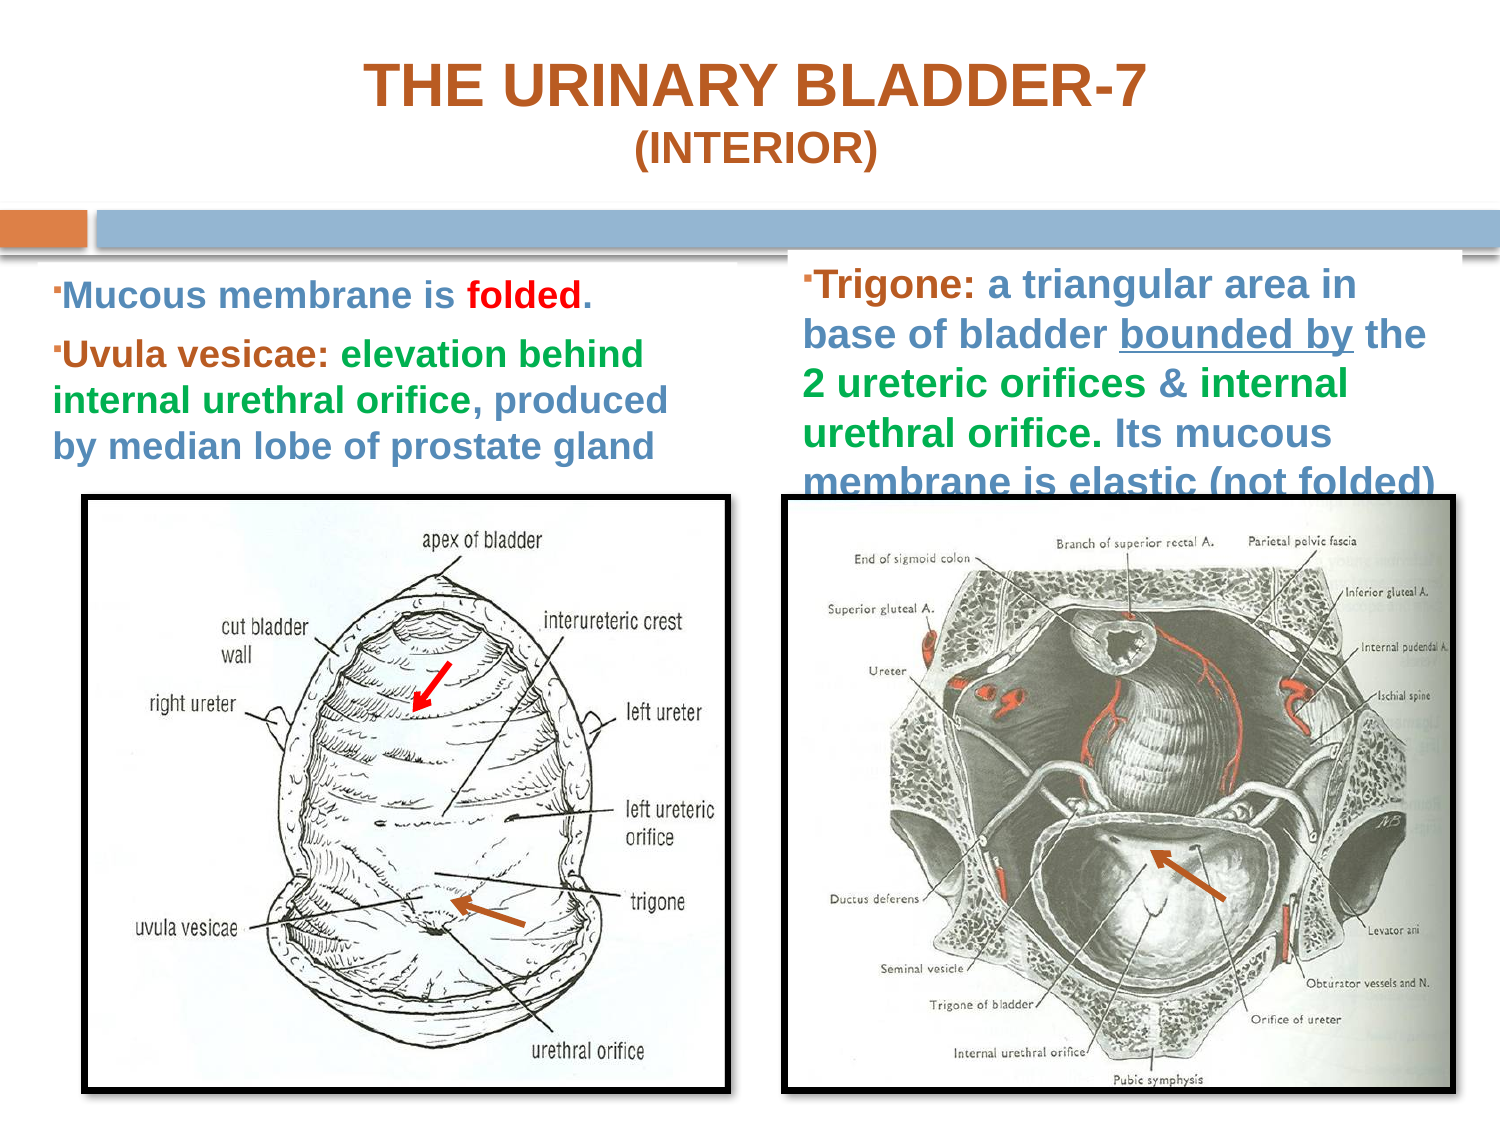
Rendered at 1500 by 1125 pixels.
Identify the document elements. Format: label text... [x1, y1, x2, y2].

list Trigone: a triangular area in base of bladder bounded by the 2 ureteric orifices & internal urethral orifice. Its mucous membrane is elastic (not folded) [787, 249, 1463, 496]
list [87, 499, 726, 1088]
title THE URINARY BLADDER-7 (INTERIOR) [87, 37, 1425, 181]
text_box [449, 899, 526, 926]
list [787, 499, 1451, 1088]
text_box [405, 668, 457, 707]
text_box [1149, 849, 1226, 901]
list Mucous membrane is folded. Uvula vesicae: elevation behind internal urethral orifice, produced by median lobe of prostate gland [37, 262, 738, 475]
